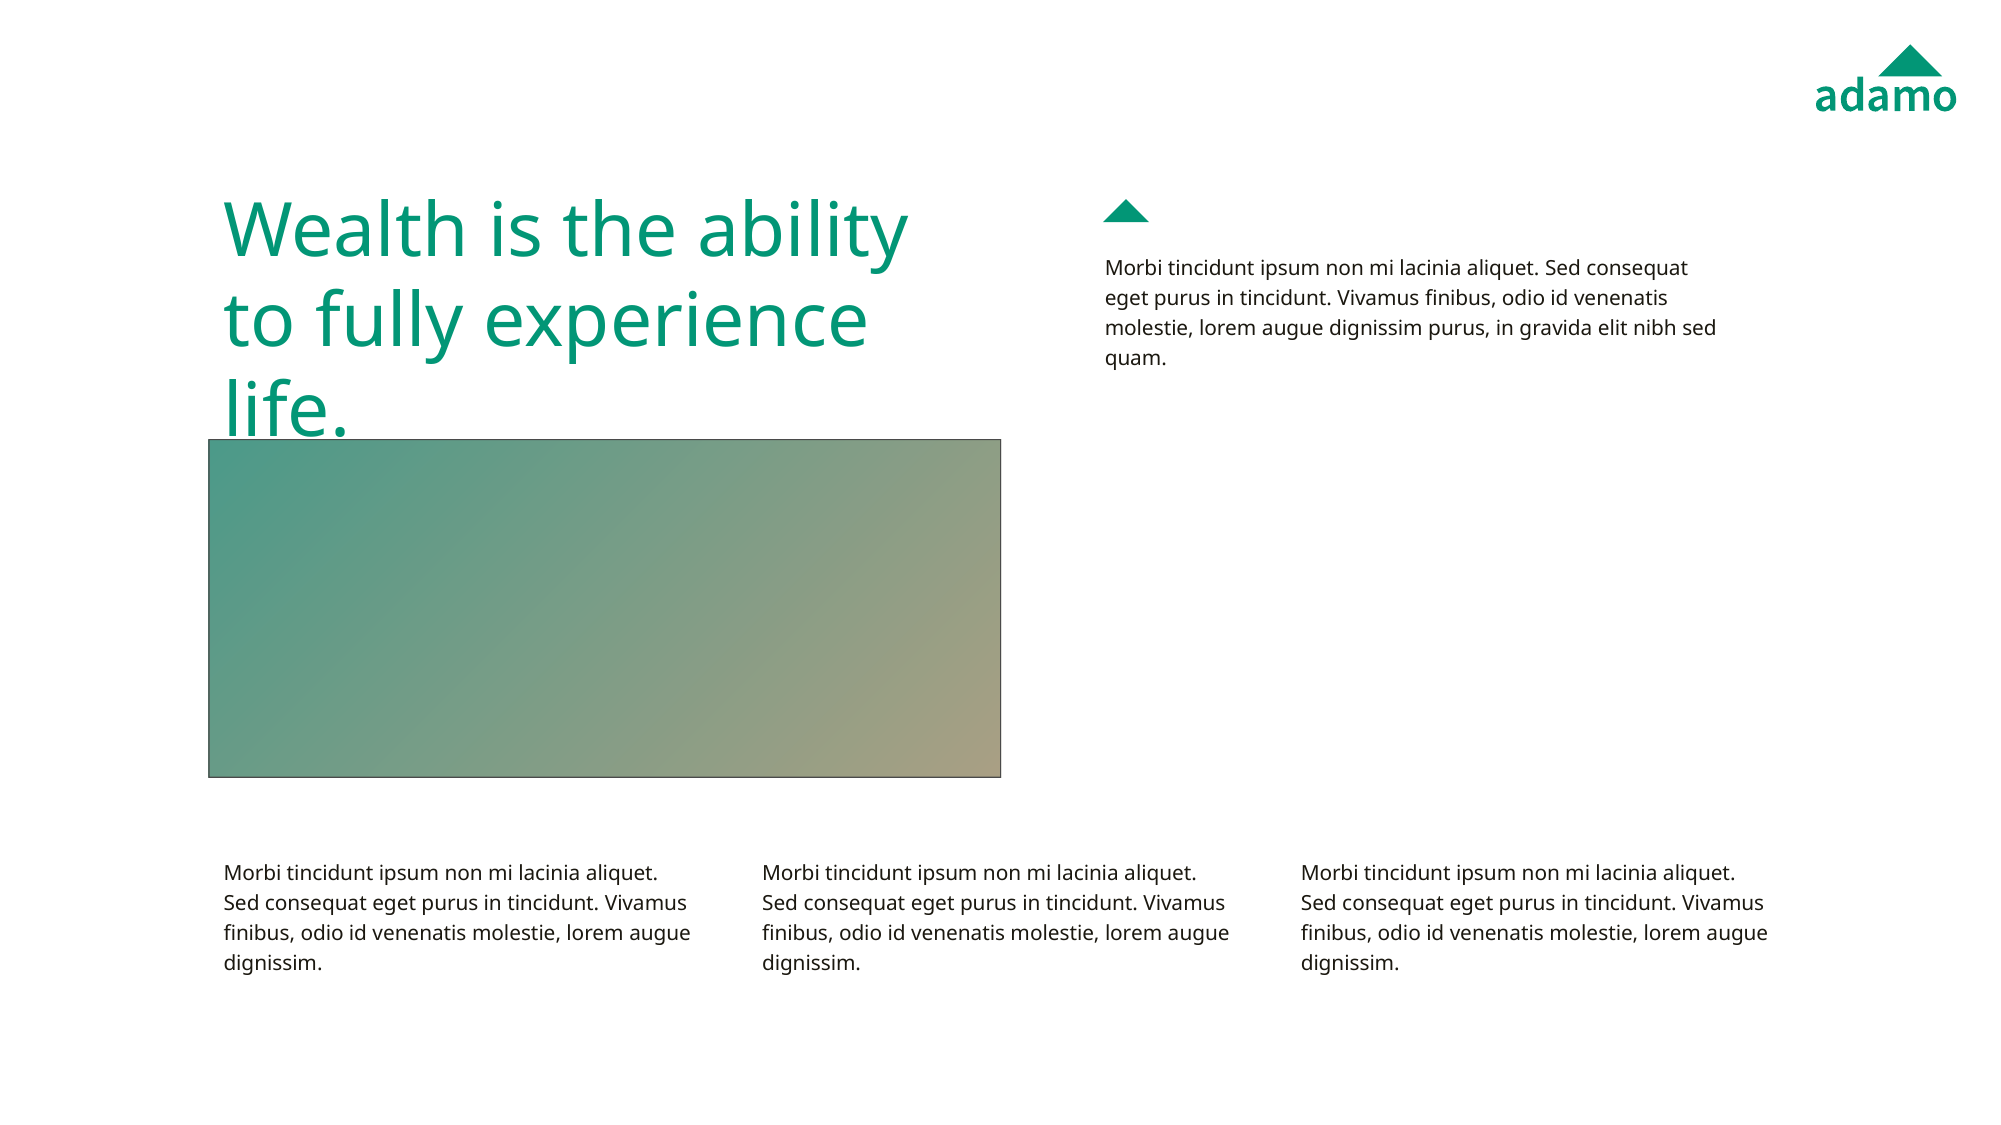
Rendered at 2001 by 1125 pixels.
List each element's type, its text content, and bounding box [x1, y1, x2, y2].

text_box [1816, 44, 1957, 112]
picture [208, 439, 1836, 779]
list Morbi tincidunt ipsum non mi lacinia aliquet. Sed consequat eget purus in tincidunt. Vivamus finibus, odio id venenatis molestie, lorem augue dignissim. [747, 847, 1253, 951]
list Morbi tincidunt ipsum non mi lacinia aliquet. Sed consequat eget purus in tincidunt. Vivamus finibus, odio id venenatis molestie, lorem augue dignissim. [208, 847, 714, 951]
list Morbi tincidunt ipsum non mi lacinia aliquet. Sed consequat eget purus in tincidunt. Vivamus finibus, odio id venenatis molestie, lorem augue dignissim purus, in gravida elit nibh sed quam. [1089, 241, 1747, 346]
list Morbi tincidunt ipsum non mi lacinia aliquet. Sed consequat eget purus in tincidunt. Vivamus finibus, odio id venenatis molestie, lorem augue dignissim. [1285, 847, 1792, 951]
title Wealth is the ability to fully experience life. [208, 174, 961, 371]
text_box [1102, 199, 1150, 223]
